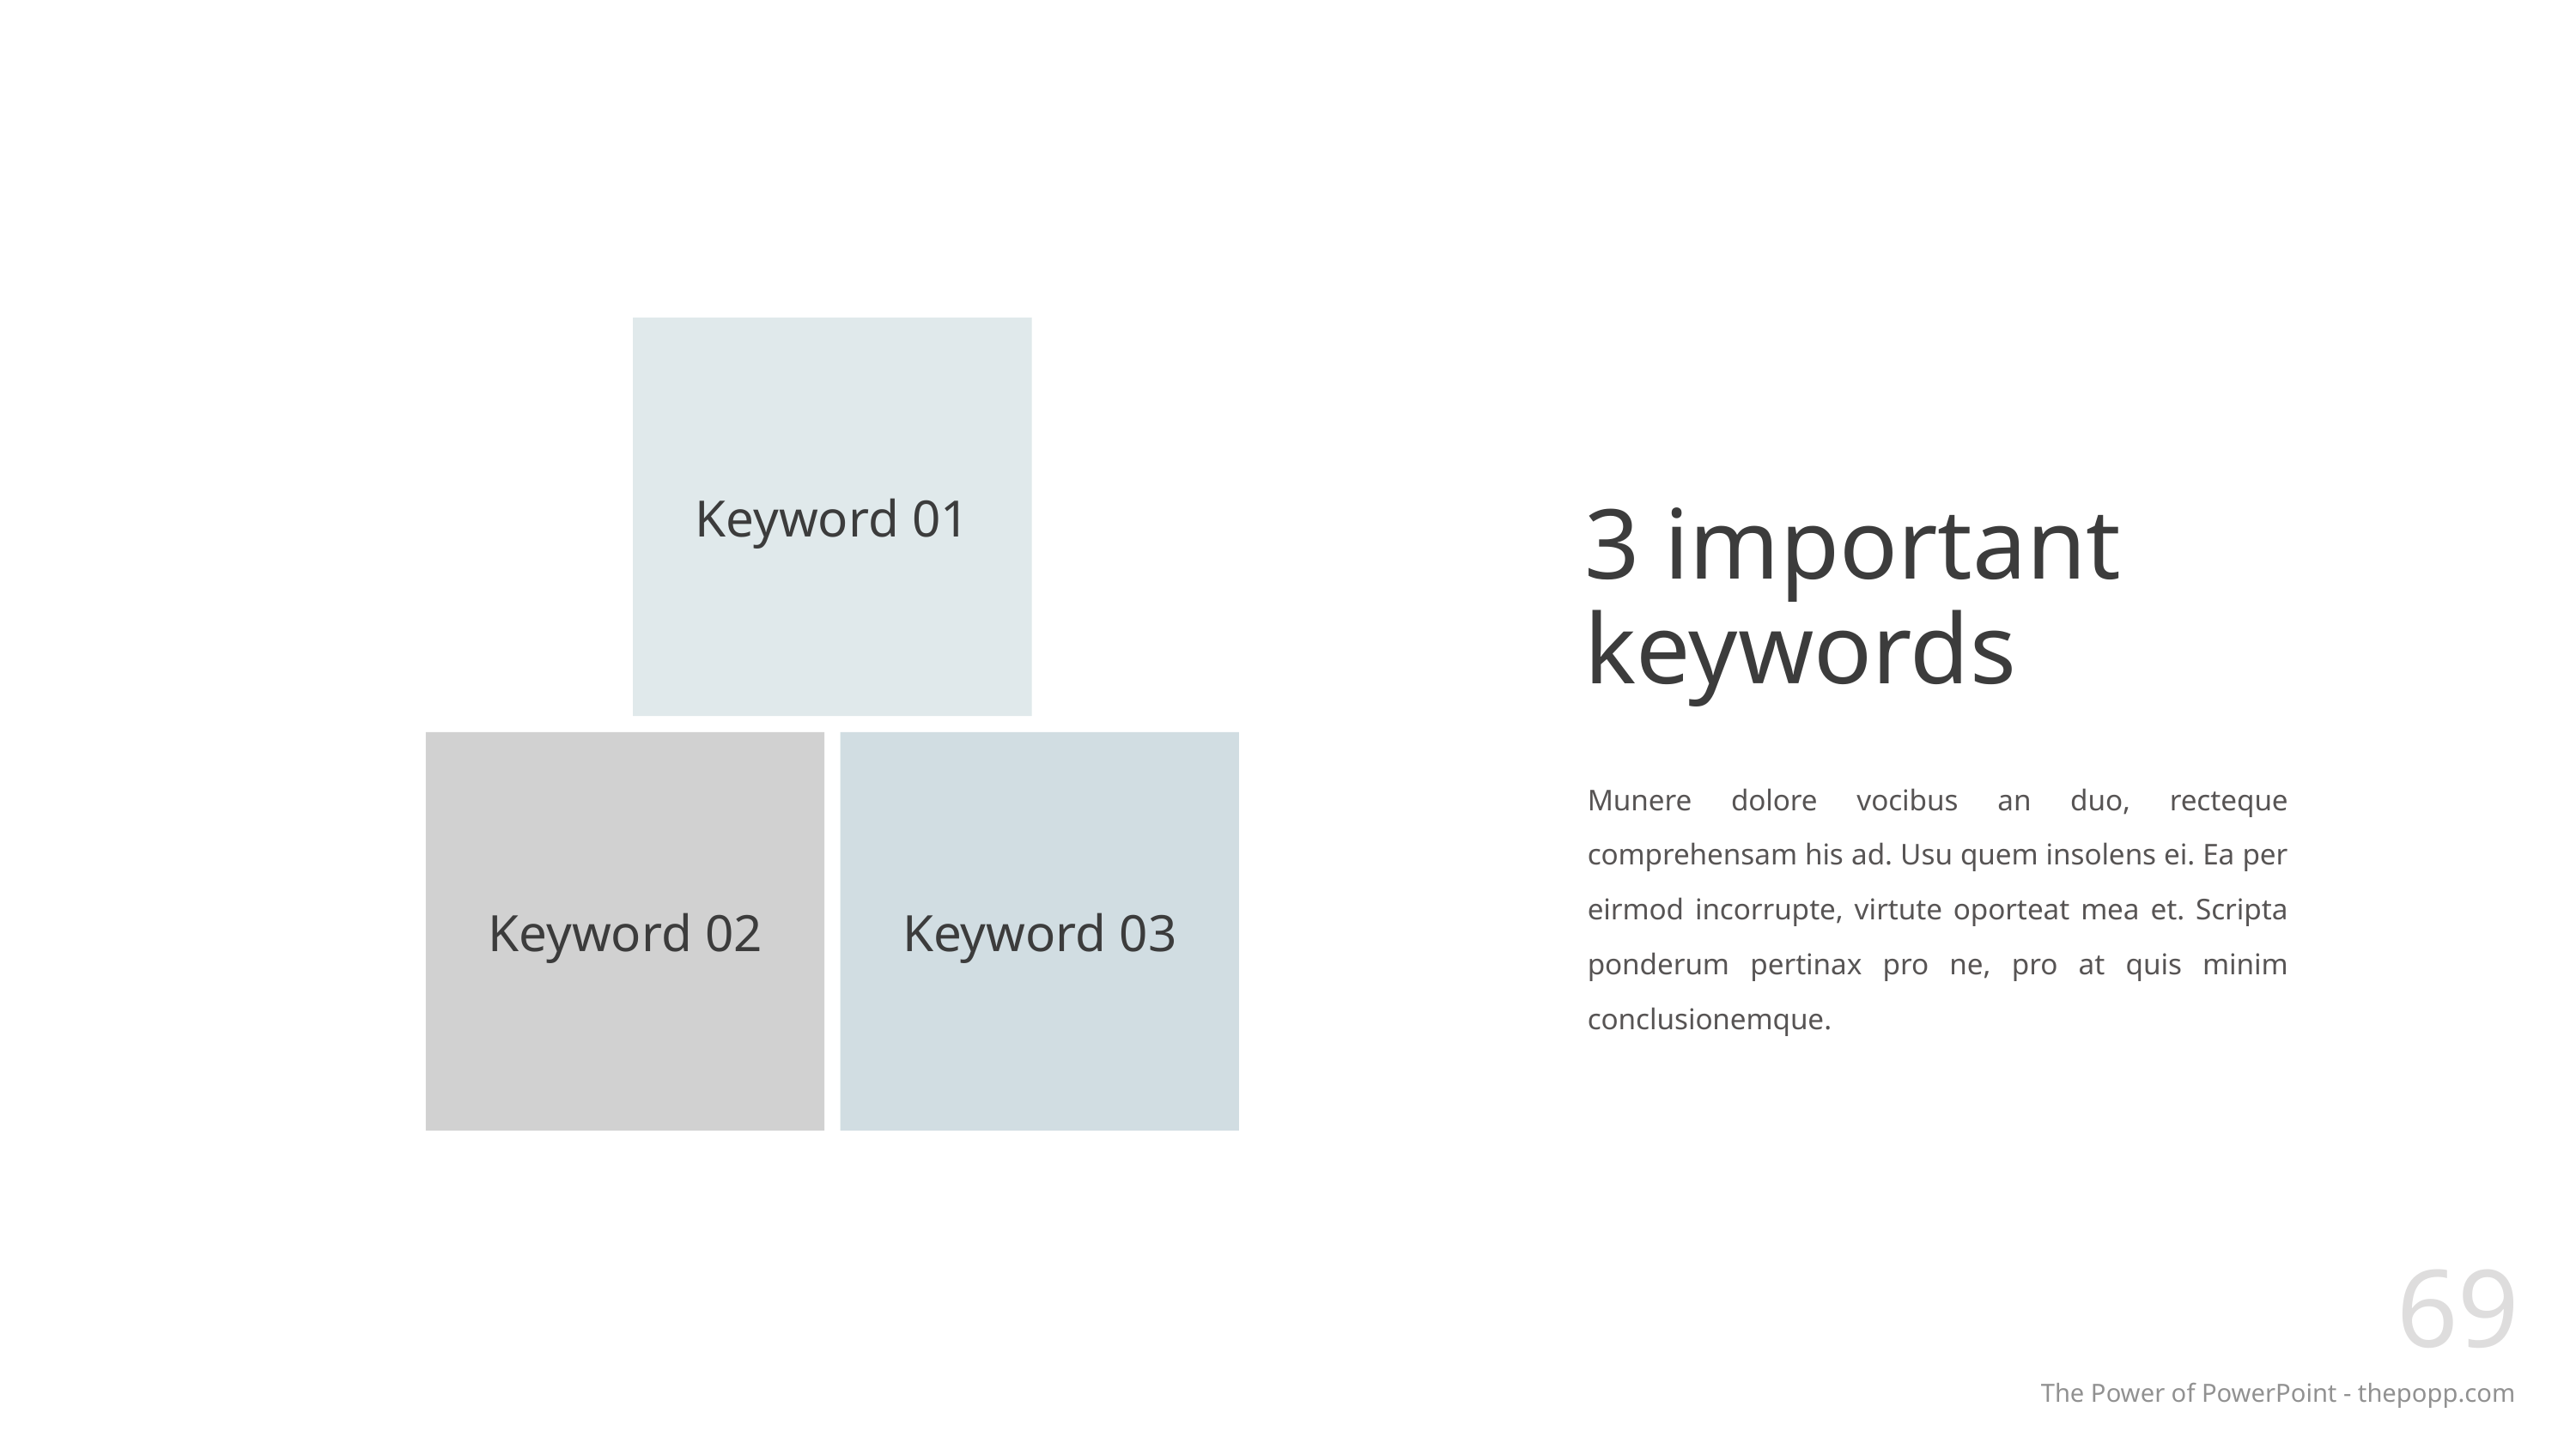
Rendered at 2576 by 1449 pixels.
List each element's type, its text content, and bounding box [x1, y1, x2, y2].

title 3 important keywords [1571, 306, 2300, 711]
footer The Power of PowerPoint - thepopp.com [1573, 1354, 2529, 1432]
slide_number 69 [2150, 1250, 2532, 1393]
list Keyword 01 [633, 473, 1032, 561]
list Munere dolore vocibus an duo, recteque comprehensam his ad. Usu quem insolens ei. Ea per eirmod incorrupte, virtute oporteat mea et. Scripta ponderum pertinax pro ne, pro at quis minim conclusionemque. [1574, 755, 2303, 1181]
list Keyword 02 [425, 888, 825, 975]
list Keyword 03 [840, 888, 1239, 975]
